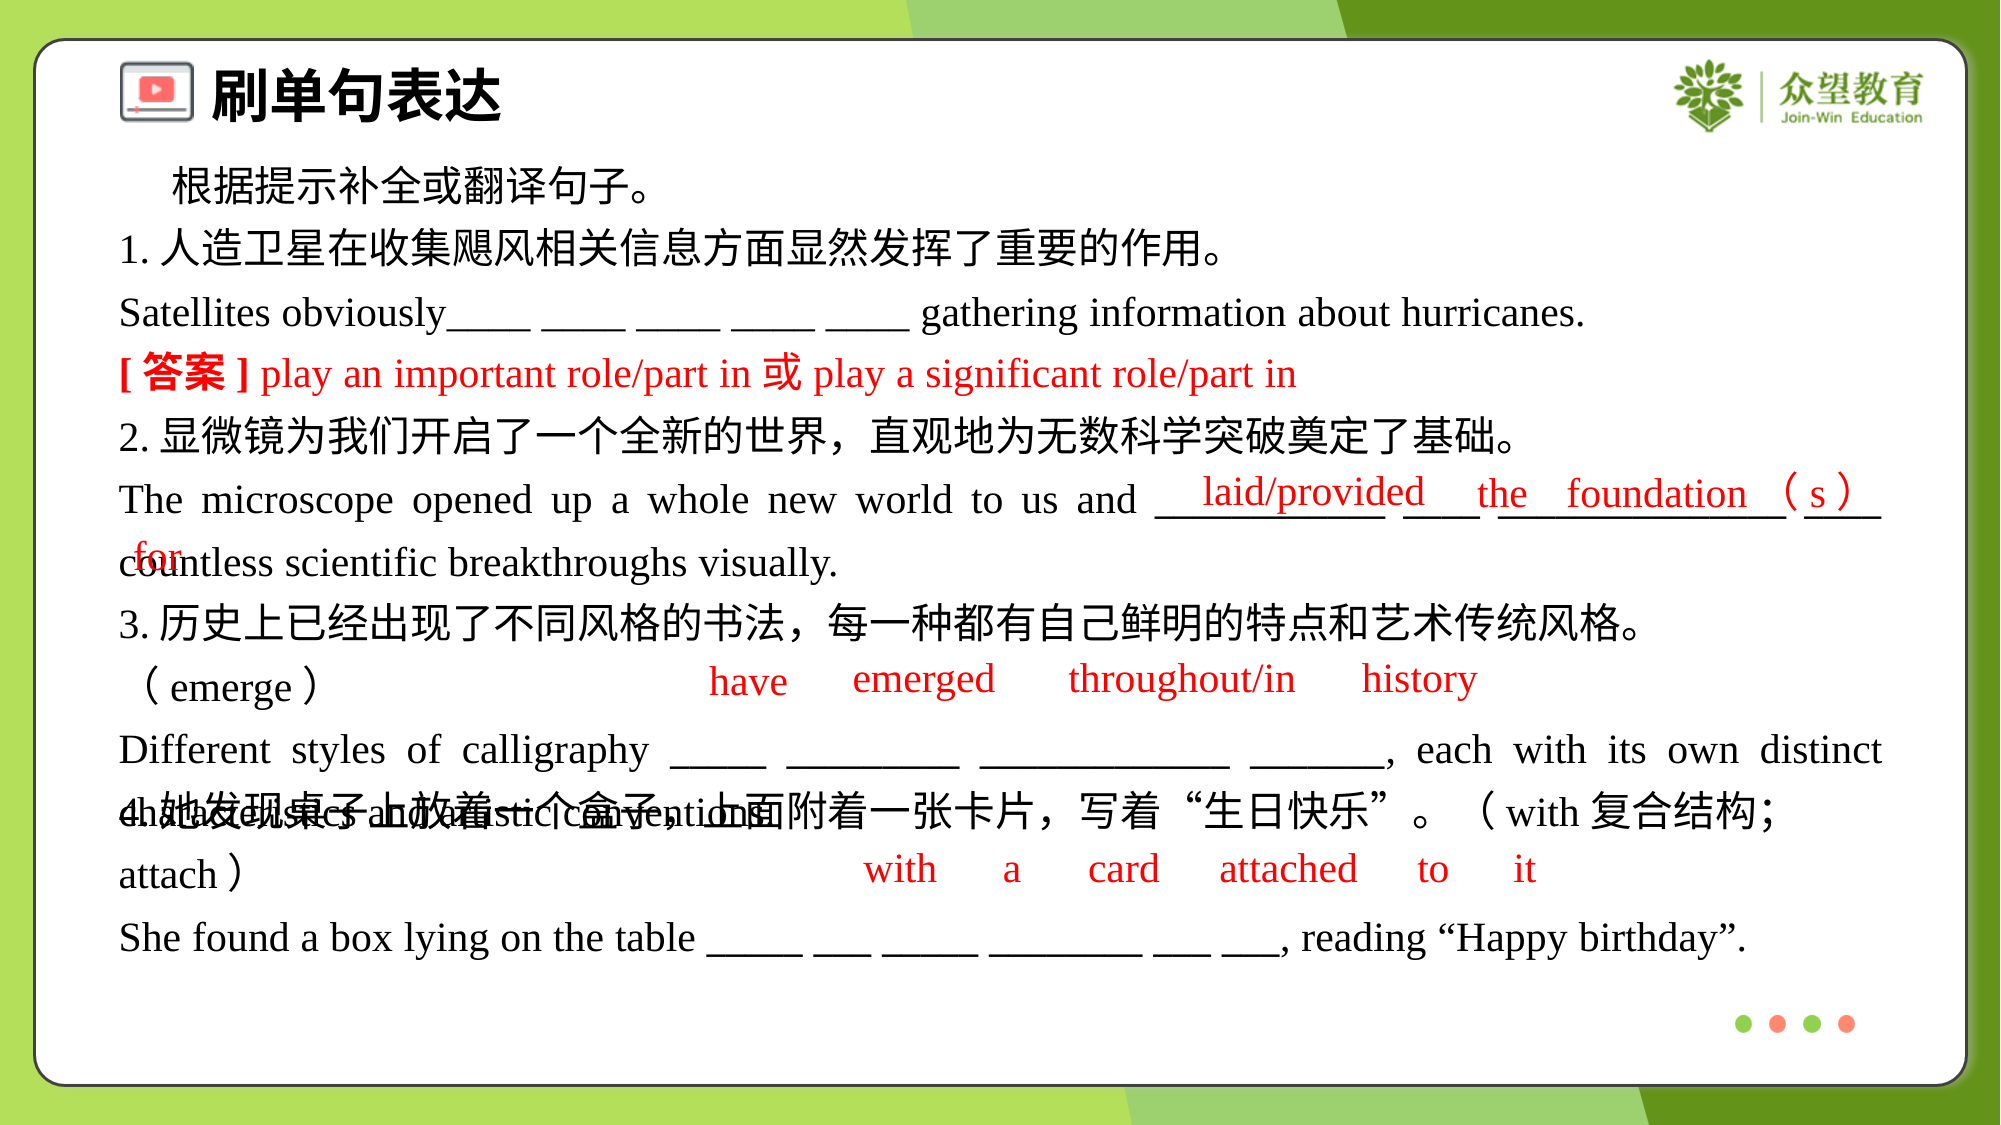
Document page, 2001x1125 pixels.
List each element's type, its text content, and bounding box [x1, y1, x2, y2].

text_box attached [1214, 828, 1363, 886]
text_box throughout/in [1064, 638, 1301, 697]
text_box card [1083, 828, 1165, 886]
text_box 1.人造卫星在收集飓风相关信息方面显然发挥了重要的作用。 Satellites obviously____ ____ ____ ____ ____ gathering information about hurricanes. [118, 209, 1883, 330]
text_box for [128, 515, 187, 574]
text_box the [1472, 453, 1533, 511]
text_box 4.她发现桌子上放着一个盒子，上面附着一张卡片，写着“生日快乐”。（with复合结构； attach） She found a box lying on the table _____ ___ _____ ________ ___ ___, reading “Happy birthday”. [118, 772, 1883, 955]
text_box 2.显微镜为我们开启了一个全新的世界，直观地为无数科学突破奠定了基础。 The microscope opened up a whole new world to us and ____________ ____ _______________ ____ countless scientific breakthroughs visually. [118, 397, 1883, 580]
text_box a [998, 828, 1027, 886]
text_box with [858, 828, 943, 886]
text_box to [1412, 828, 1455, 886]
text_box have [704, 640, 793, 699]
text_box 根据提示补全或翻译句子。 [118, 146, 1883, 204]
text_box emerged [848, 638, 1000, 697]
text_box it [1508, 828, 1541, 886]
text_box [答案] play an important role/part in或play a significant role/part in [118, 333, 1883, 391]
text_box history [1357, 638, 1483, 697]
text_box foundation（s） [1577, 453, 1867, 511]
picture [0, 0, 2000, 1125]
text_box laid/provided [1198, 451, 1430, 509]
text_box 3.历史上已经出现了不同风格的书法，每一种都有自己鲜明的特点和艺术传统风格。（emerge） Different styles of calligraphy _____ _________ _____________ _______, each with its own distinct characteristics and artistic conventions. [118, 584, 1883, 767]
